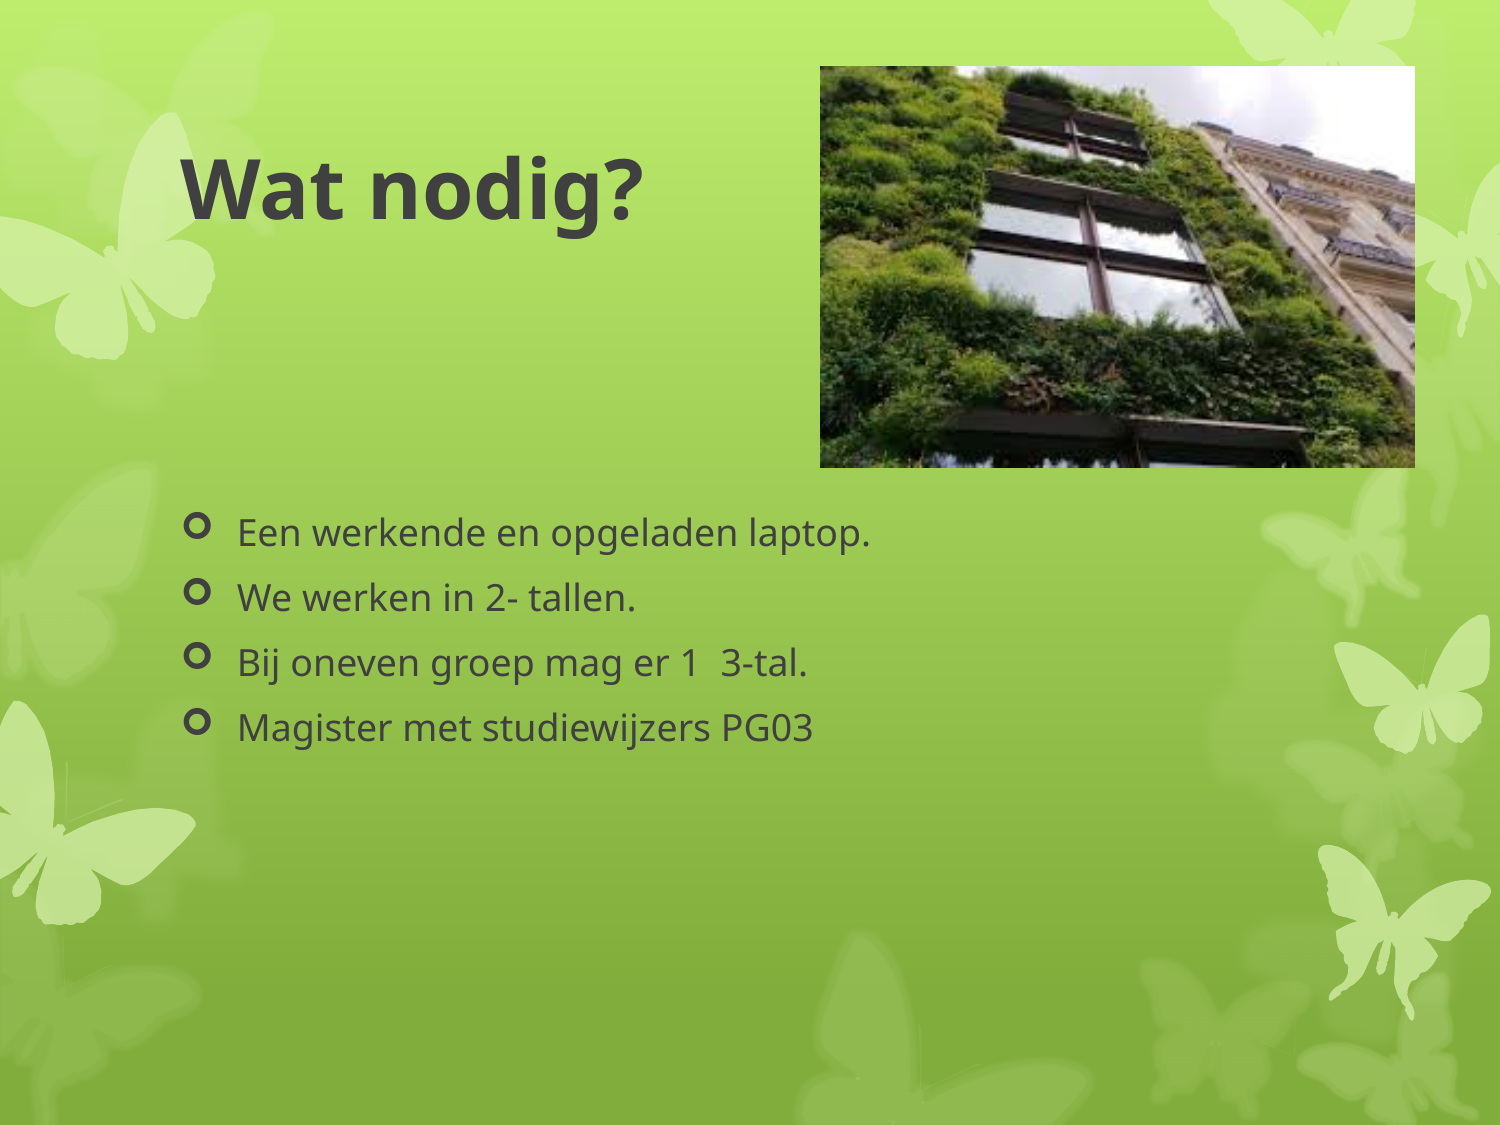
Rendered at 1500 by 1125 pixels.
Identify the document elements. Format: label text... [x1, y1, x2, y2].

title Wat nodig? [165, 110, 814, 263]
list Een werkende en opgeladen laptop. We werken in 2- tallen. Bij oneven groep mag er 1 3-tal. Magister met studiewijzers PG03 [165, 296, 1335, 962]
picture [820, 65, 1415, 469]
